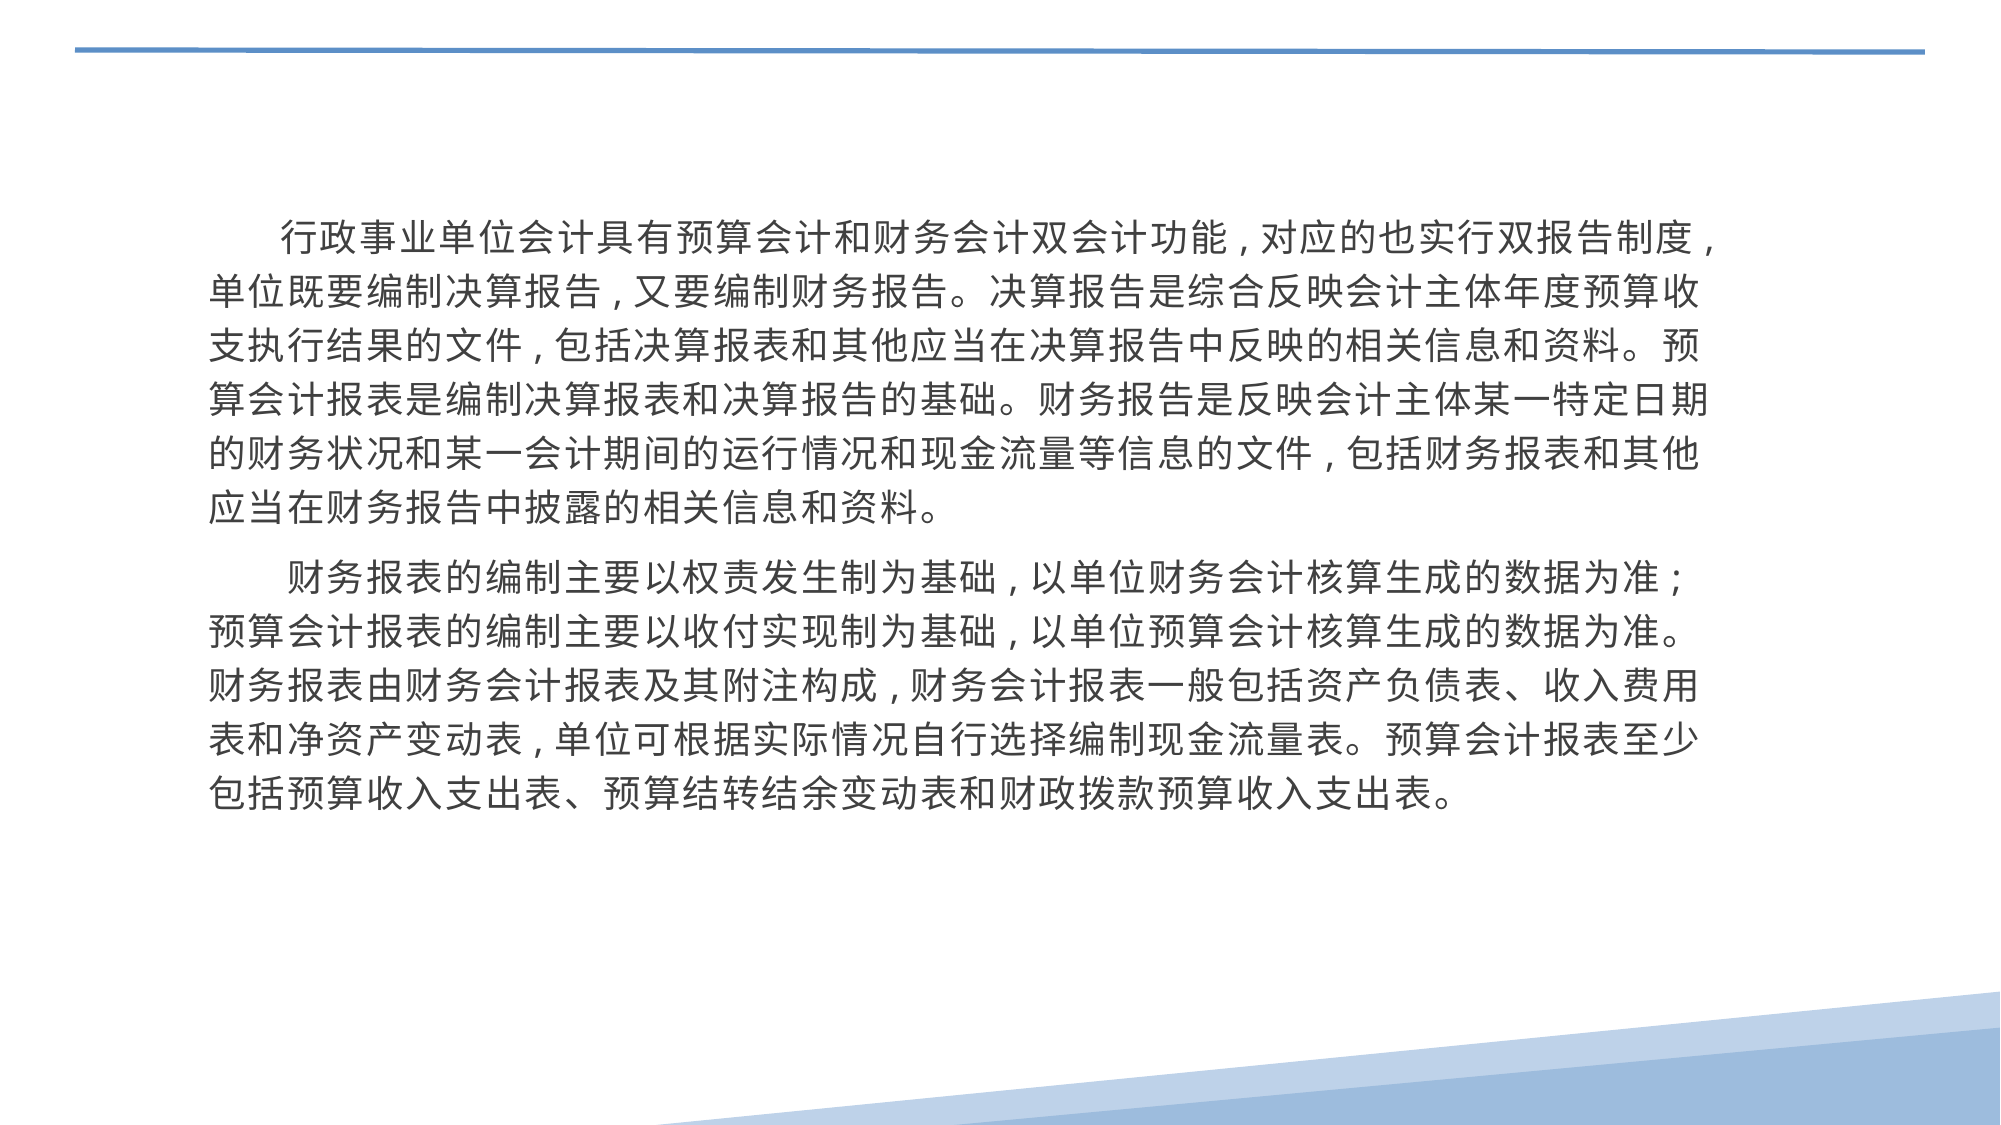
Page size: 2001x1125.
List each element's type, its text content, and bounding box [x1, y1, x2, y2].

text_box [74, 49, 1925, 53]
text_box 行政事业单位会计具有预算会计和财务会计双会计功能,对应的也实行双报告制度,单位既要编制决算报告,又要编制财务报告。决算报告是综合反映会计主体年度预算收支执行结果的文件,包括决算报表和其他应当在决算报告中反映的相关信息和资料。预算会计报表是编制决算报表和决算报告的基础。财务报告是反映会计主体某一特定日期的财务状况和某一会计期间的运行情况和现金流量等信息的文件,包括财务报表和其他应当在财务报告中披露的相关信息和资料。 财务报表的编制主要以权责发生制为基础,以单位财务会计核算生成的数据为准;预算会计报表的编制主要以收付实现制为基础,以单位预算会计核算生成的数据为准。财务报表由财务会计报表及其附注构成,财务会计报表一般包括资产负债表、收入费用表和净资产变动表,单位可根据实际情况自行选择编制现金流量表。预算会计报表至少包括预算收入支出表、预算结转结余变动表和财政拨款预算收入支出表。 [197, 96, 1740, 924]
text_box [656, 991, 2000, 1125]
